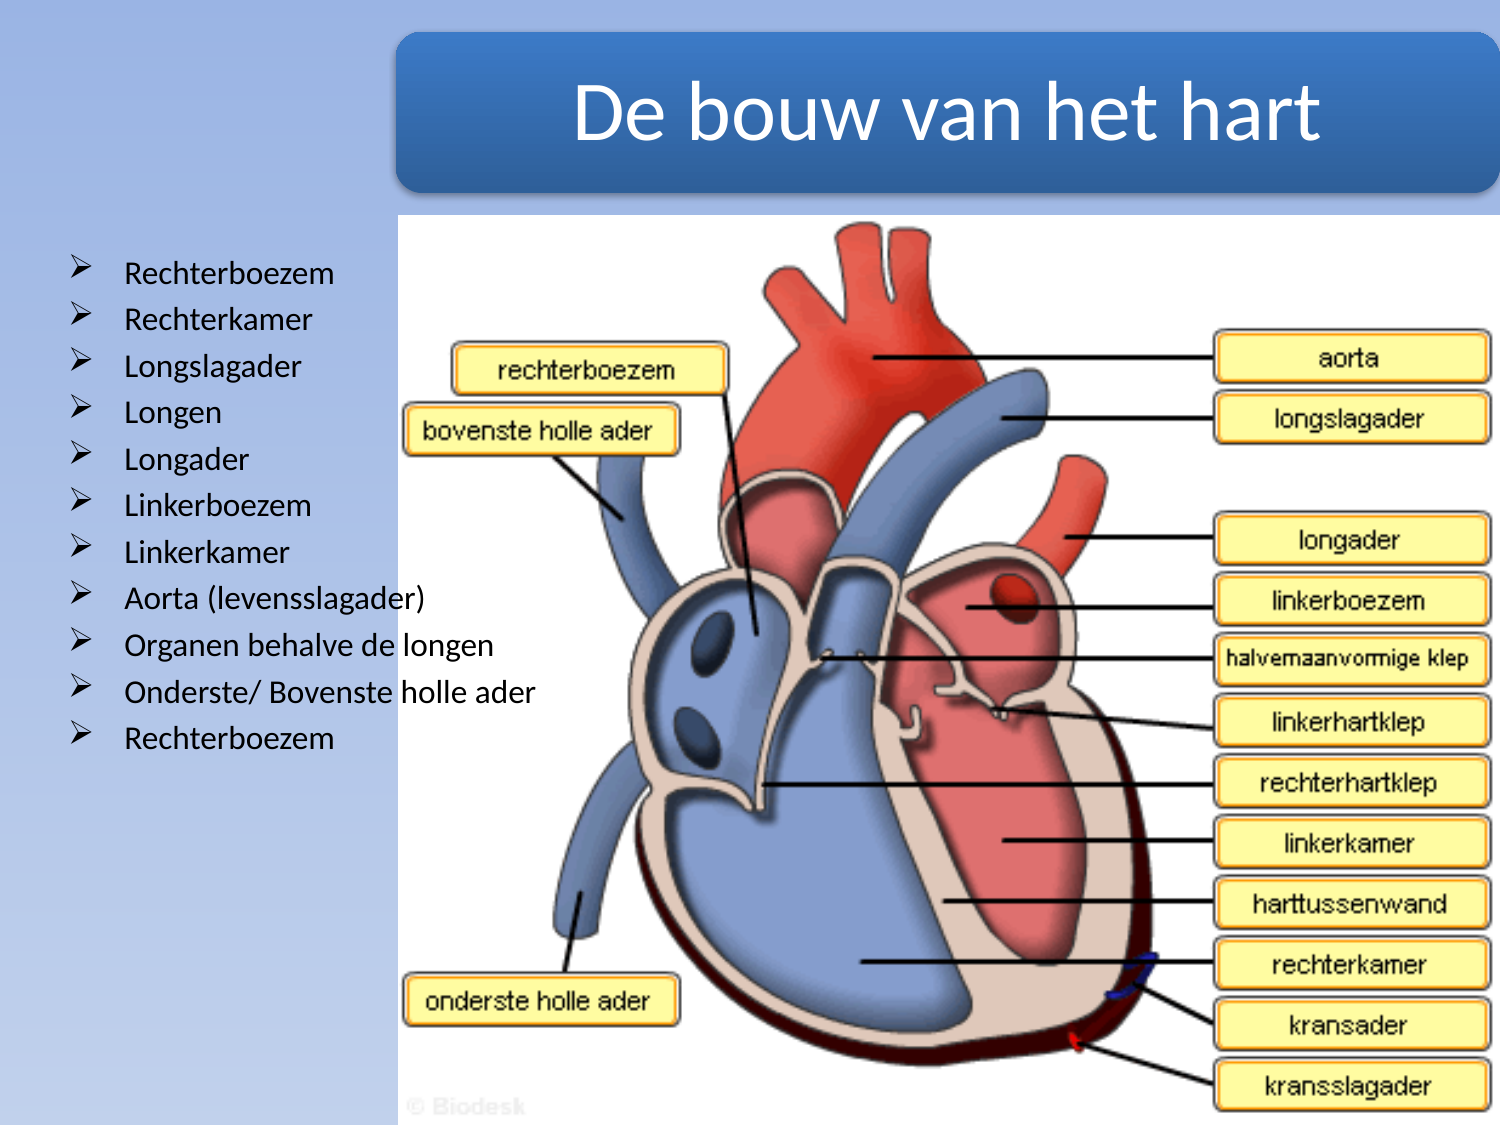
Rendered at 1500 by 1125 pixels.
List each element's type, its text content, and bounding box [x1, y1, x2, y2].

picture [398, 214, 1500, 1125]
list Rechterboezem Rechterkamer Longslagader Longen Longader Linkerboezem Linkerkamer Aorta (levensslagader) Organen behalve de longen Onderste/ Bovenste holle ader Rechterboezem [53, 243, 393, 998]
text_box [395, 30, 1500, 195]
